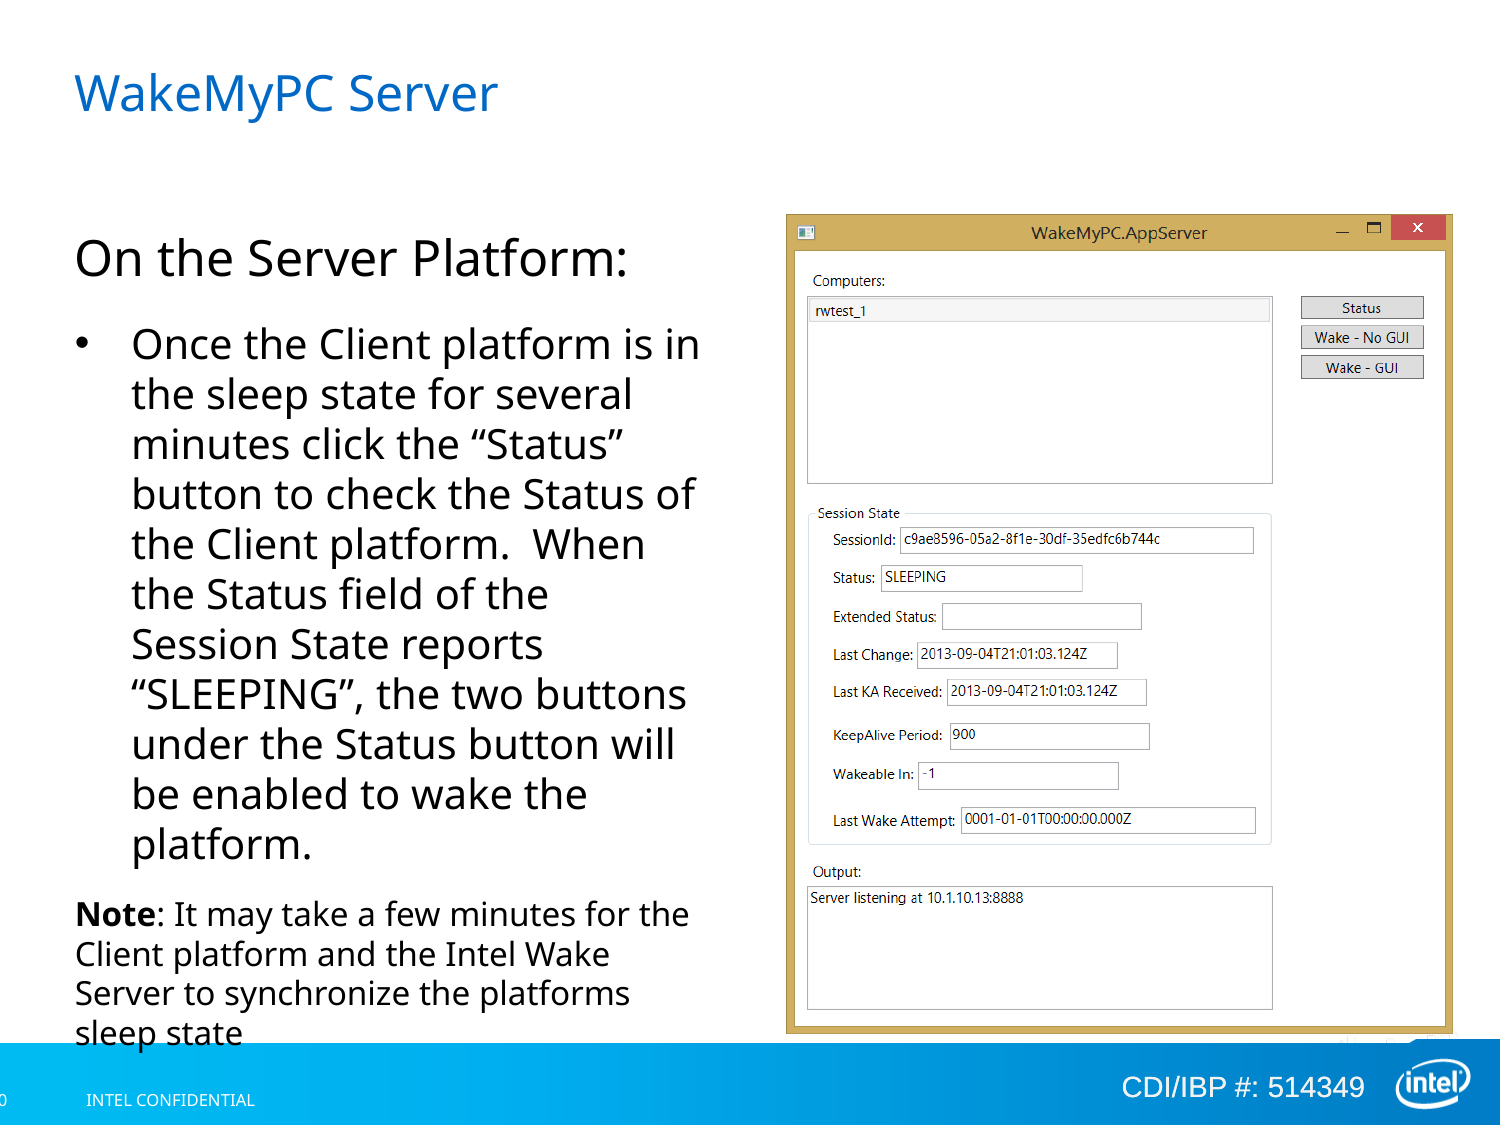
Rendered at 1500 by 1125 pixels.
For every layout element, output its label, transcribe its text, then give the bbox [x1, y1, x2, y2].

title WakeMyPC Server [74, 66, 1402, 214]
picture [1244, 1091, 1254, 1125]
picture [1307, 1092, 1314, 1125]
list On the Server Platform: Once the Client platform is in the sleep state for several minutes click the “Status” button to check the Status of the Client platform. When the Status field of the Session State reports “SLEEPING”, the two buttons under the Status button will be enabled to wake the platform. Note: It may take a few minutes for the Client platform and the Intel Wake Server to synchronize the platforms sleep state [74, 226, 707, 971]
picture [0, 214, 1500, 1125]
picture [1289, 1097, 1296, 1125]
